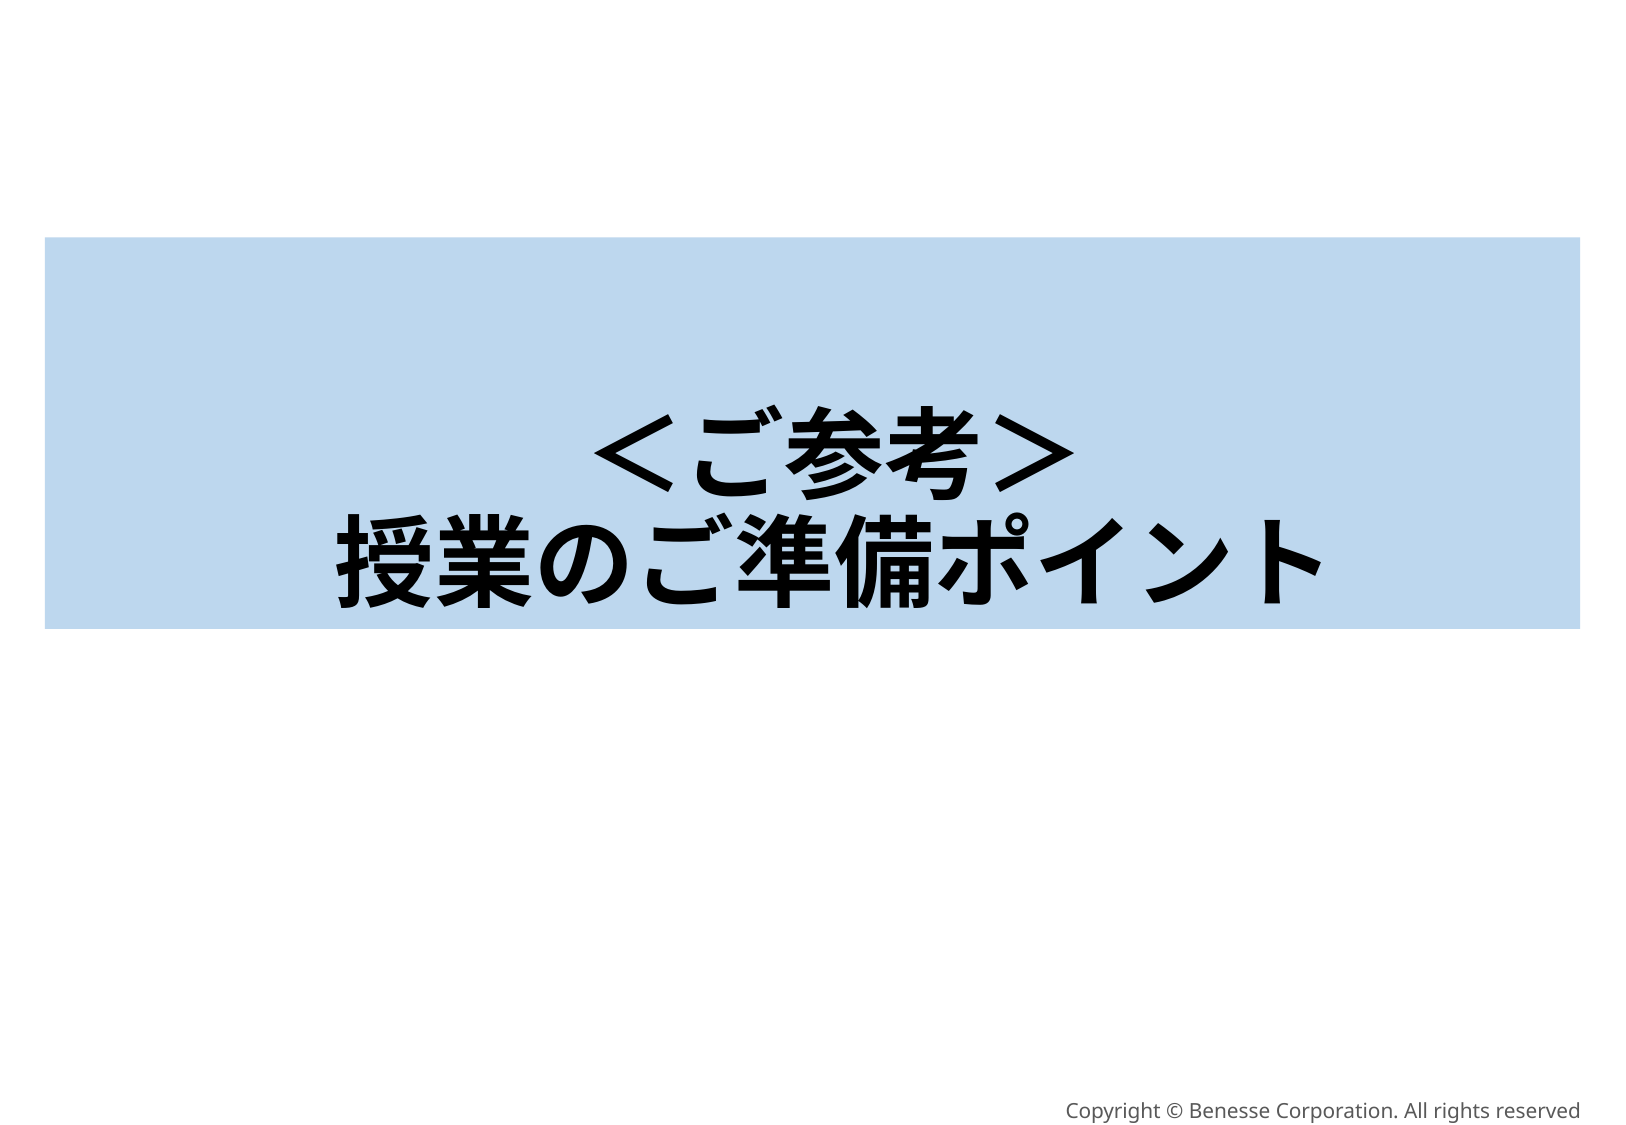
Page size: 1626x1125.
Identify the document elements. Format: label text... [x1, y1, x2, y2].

title ＜ご参考＞ 授業のご準備ポイント [44, 237, 1581, 629]
